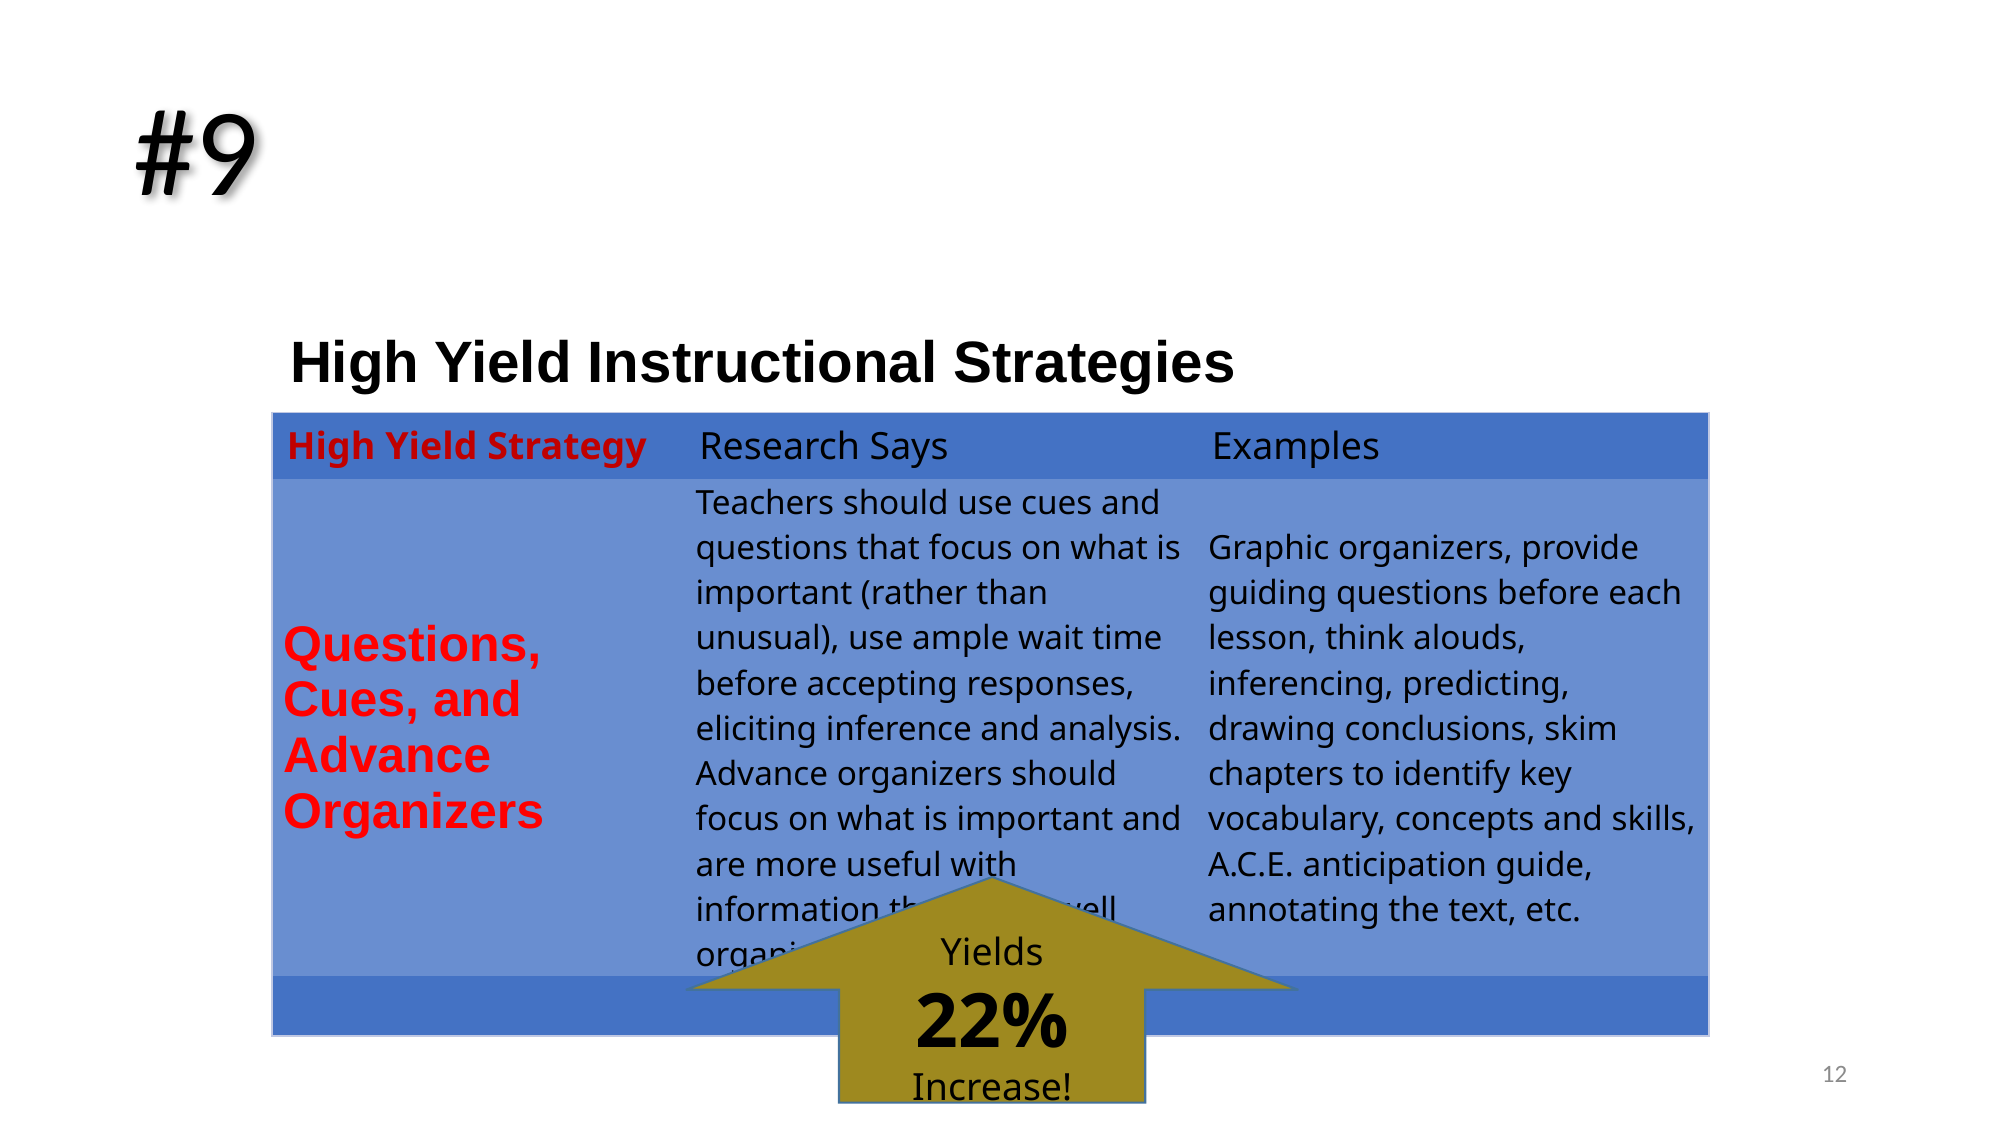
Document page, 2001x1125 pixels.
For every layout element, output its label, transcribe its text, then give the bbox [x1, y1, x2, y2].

table_cell Questions, Cues, and Advance Organizers [273, 479, 684, 976]
table_cell Graphic organizers, provide guiding questions before each lesson, think alouds, inferencing, predicting, drawing conclusions, skim chapters to identify key vocabulary, concepts and skills, A.C.E. anticipation guide, annotating the text, etc. [1197, 479, 1708, 976]
text_box #9 [118, 63, 275, 228]
text_box Yields 22% Increase! [685, 875, 1299, 1104]
slide_number 12 [1412, 1042, 1863, 1103]
table_cell Teachers should use cues and questions that focus on what is important (rather than unusual), use ample wait time before accepting responses, eliciting inference and analysis. Advance organizers should focus on what is important and are more useful with information that is not well organized. [684, 479, 1197, 976]
table_cell [1147, 976, 1708, 1035]
table_header Examples [1197, 413, 1708, 479]
list High Yield Instructional Strategies [275, 324, 1710, 412]
table_header Research Says [684, 413, 1197, 479]
table_cell [273, 976, 837, 1035]
table_header High Yield Strategy [273, 413, 684, 479]
